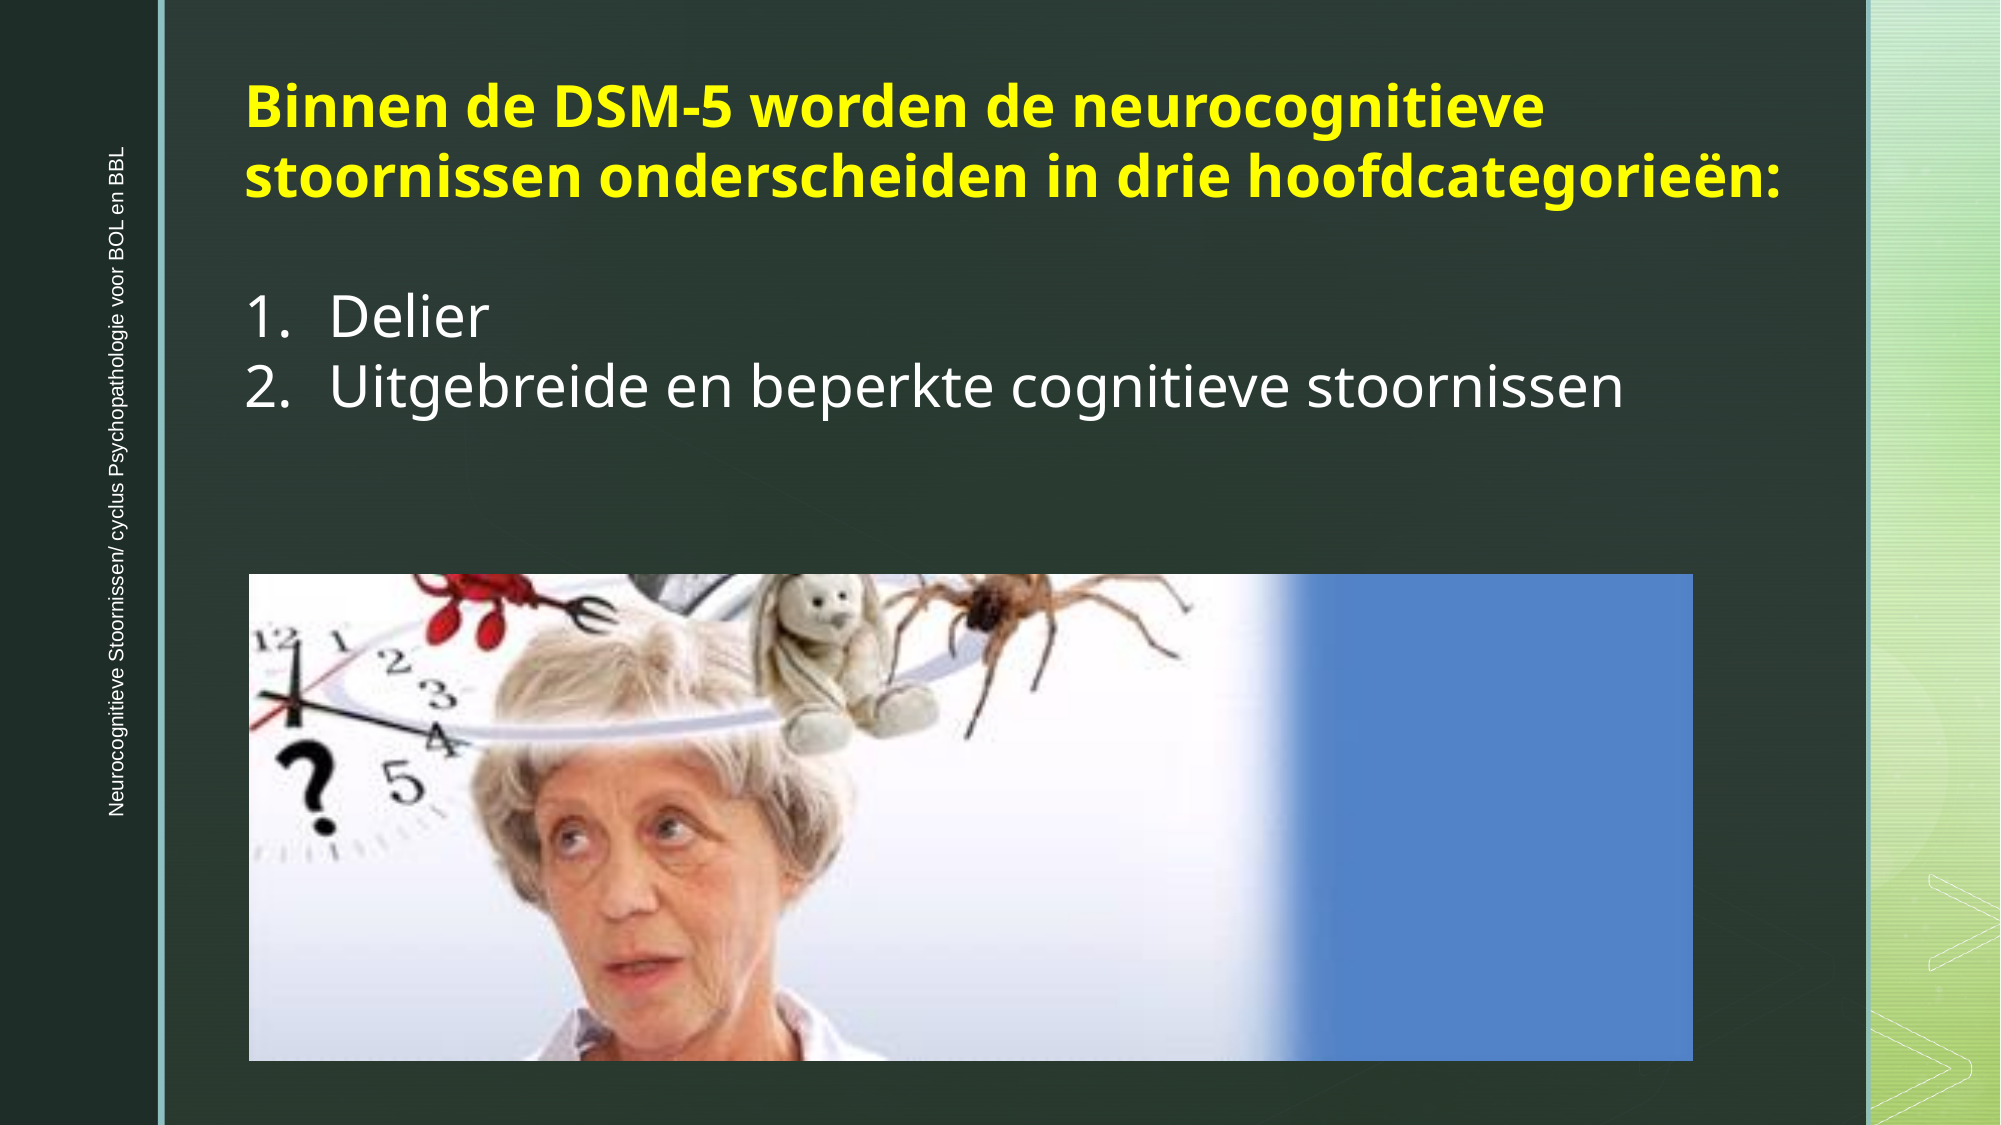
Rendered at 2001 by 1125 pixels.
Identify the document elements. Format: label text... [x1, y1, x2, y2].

text_box Binnen de DSM-5 worden de neurocognitieve stoornissen onderscheiden in drie hoofdcategorieën: Delier Uitgebreide en beperkte cognitieve stoornissen [229, 62, 1811, 427]
picture [1871, 0, 2001, 1125]
picture [249, 574, 1694, 1061]
footer Neurocognitieve Stoornissen/ cyclus Psychopathologie voor BOL en BBL [101, 132, 131, 1099]
